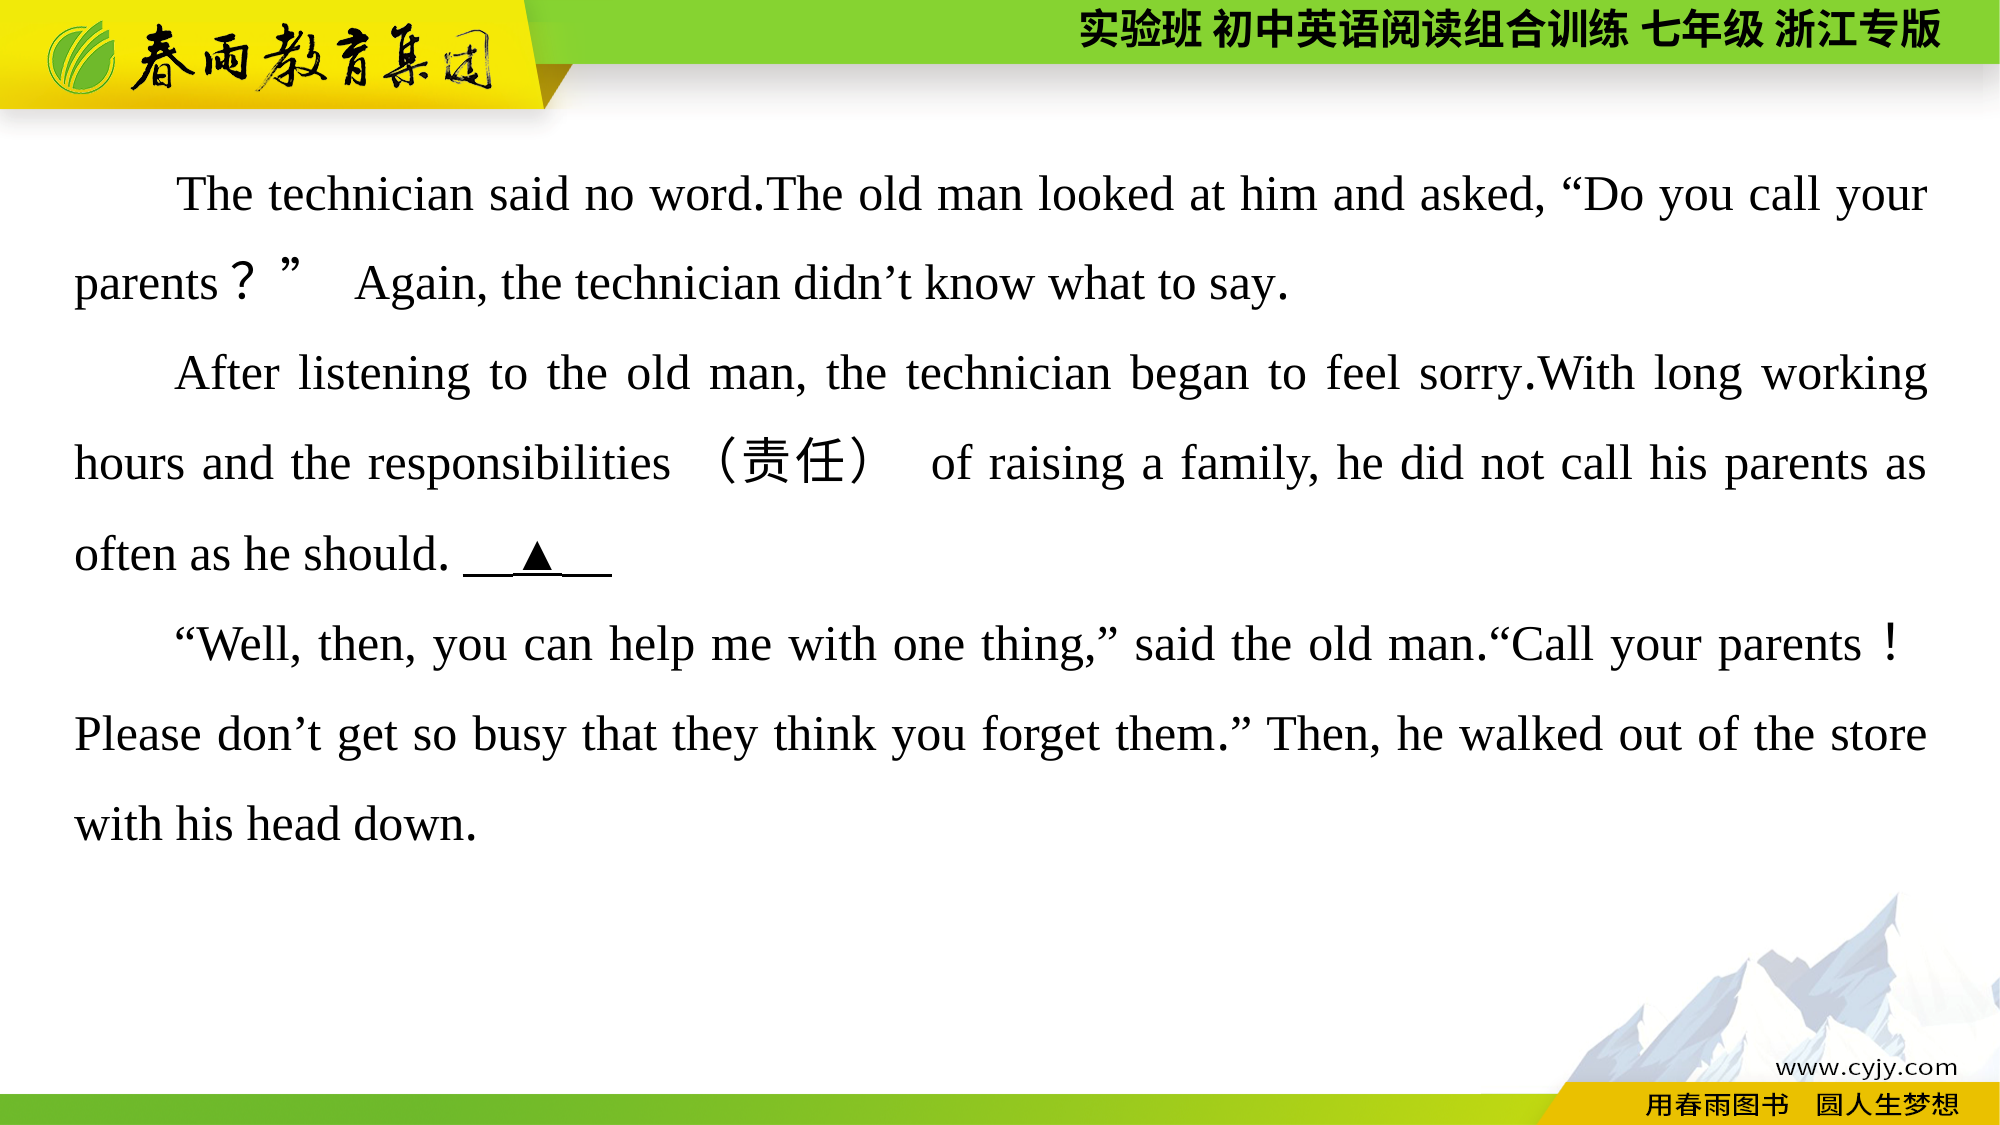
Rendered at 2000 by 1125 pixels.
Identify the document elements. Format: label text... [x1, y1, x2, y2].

list The technician said no word.The old man looked at him and asked, “Do you call your parents？” Again, the technician didn’t know what to say. After listening to the old man, the technician began to feel sorry.With long working hours and the responsibilities（责任） of raising a family, he did not call his parents as often as he should. ▲ “Well, then, you can help me with one thing,” said the old man.“Call your parents！ Please don’t get so busy that they think you forget them.” Then, he walked out of the store with his head down. [59, 122, 1944, 854]
picture [0, 0, 2000, 1125]
